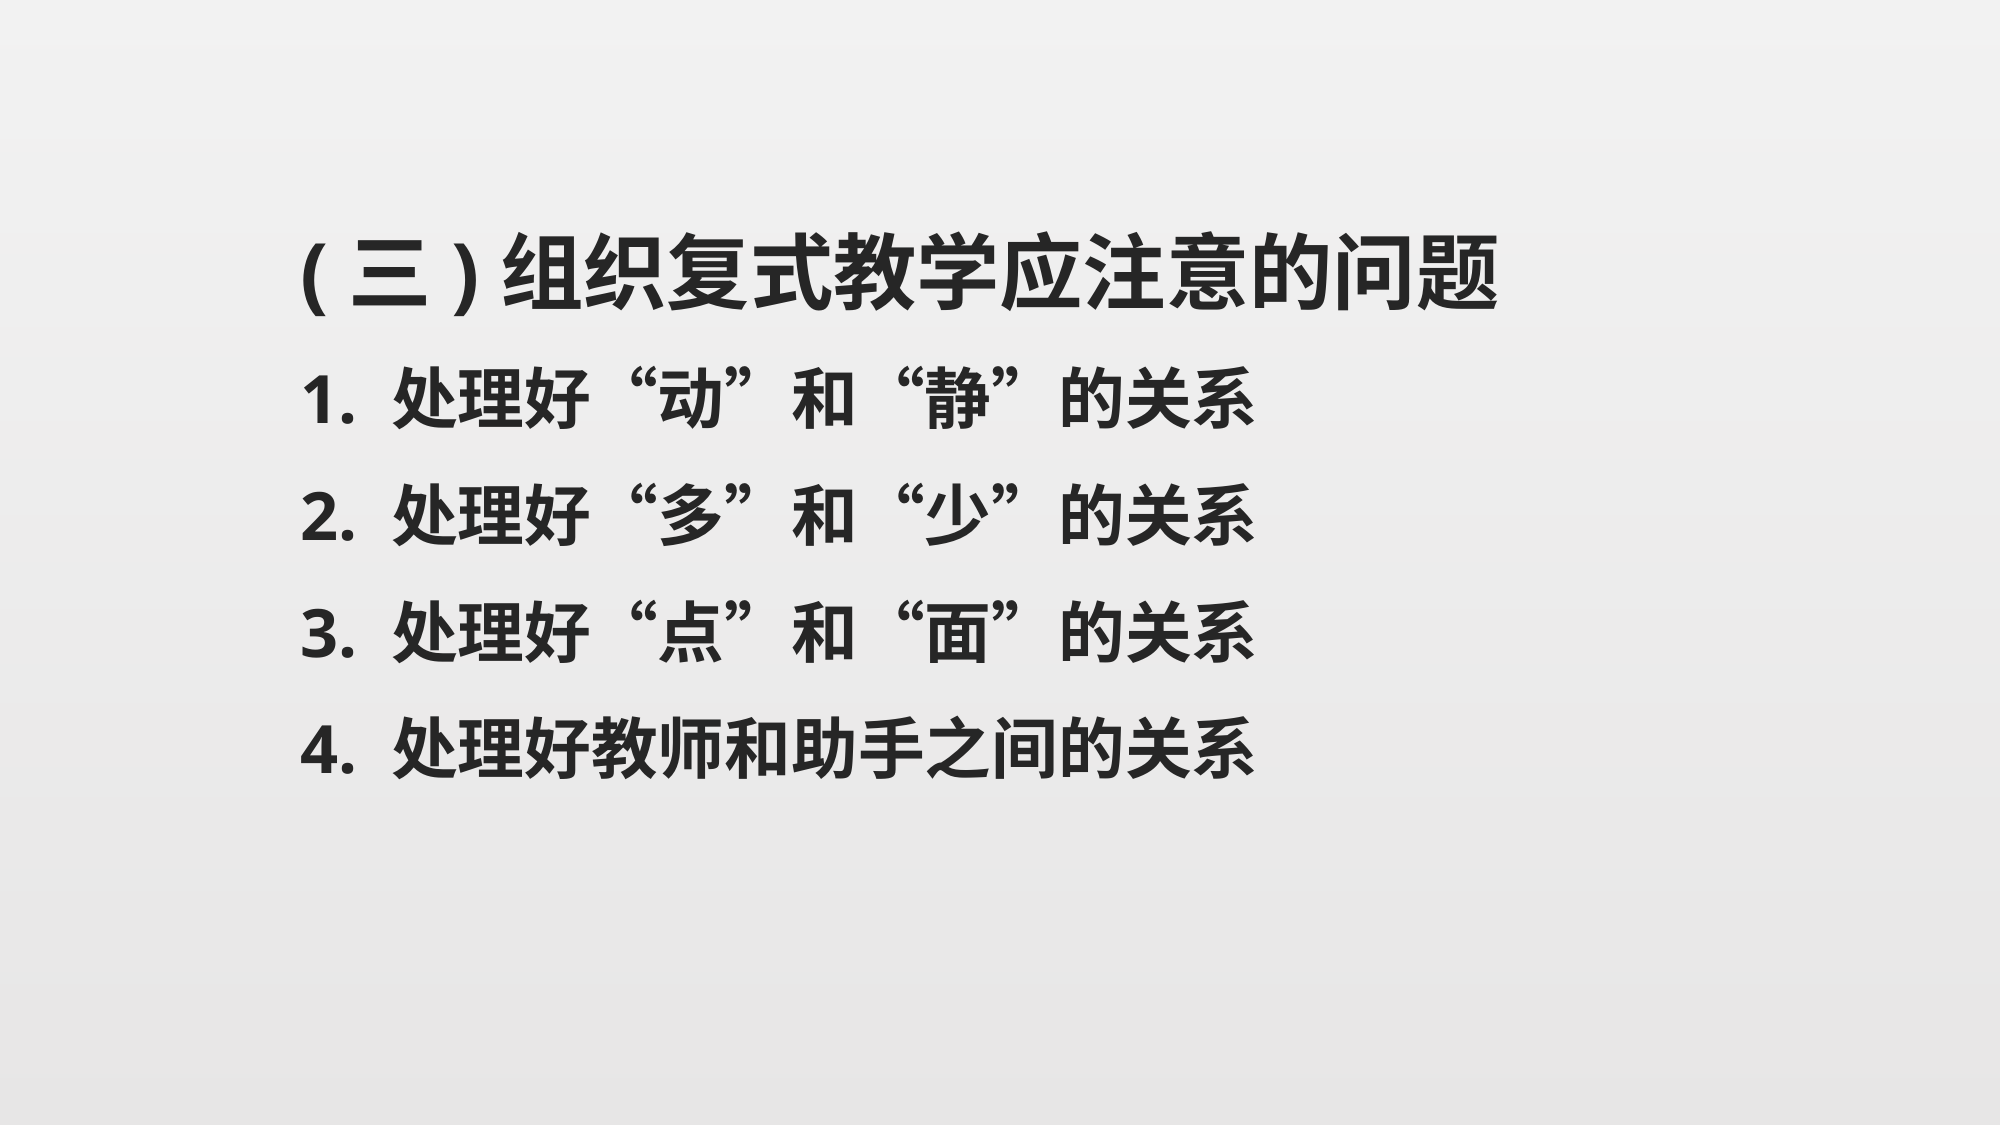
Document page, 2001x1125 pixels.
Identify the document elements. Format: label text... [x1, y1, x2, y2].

list (三)组织复式教学应注意的问题 1. 处理好“动”和“静”的关系 2. 处理好“多”和“少”的关系 3. 处理好“点”和“面”的关系 4. 处理好教师和助手之间的关系 [280, 190, 1720, 1009]
